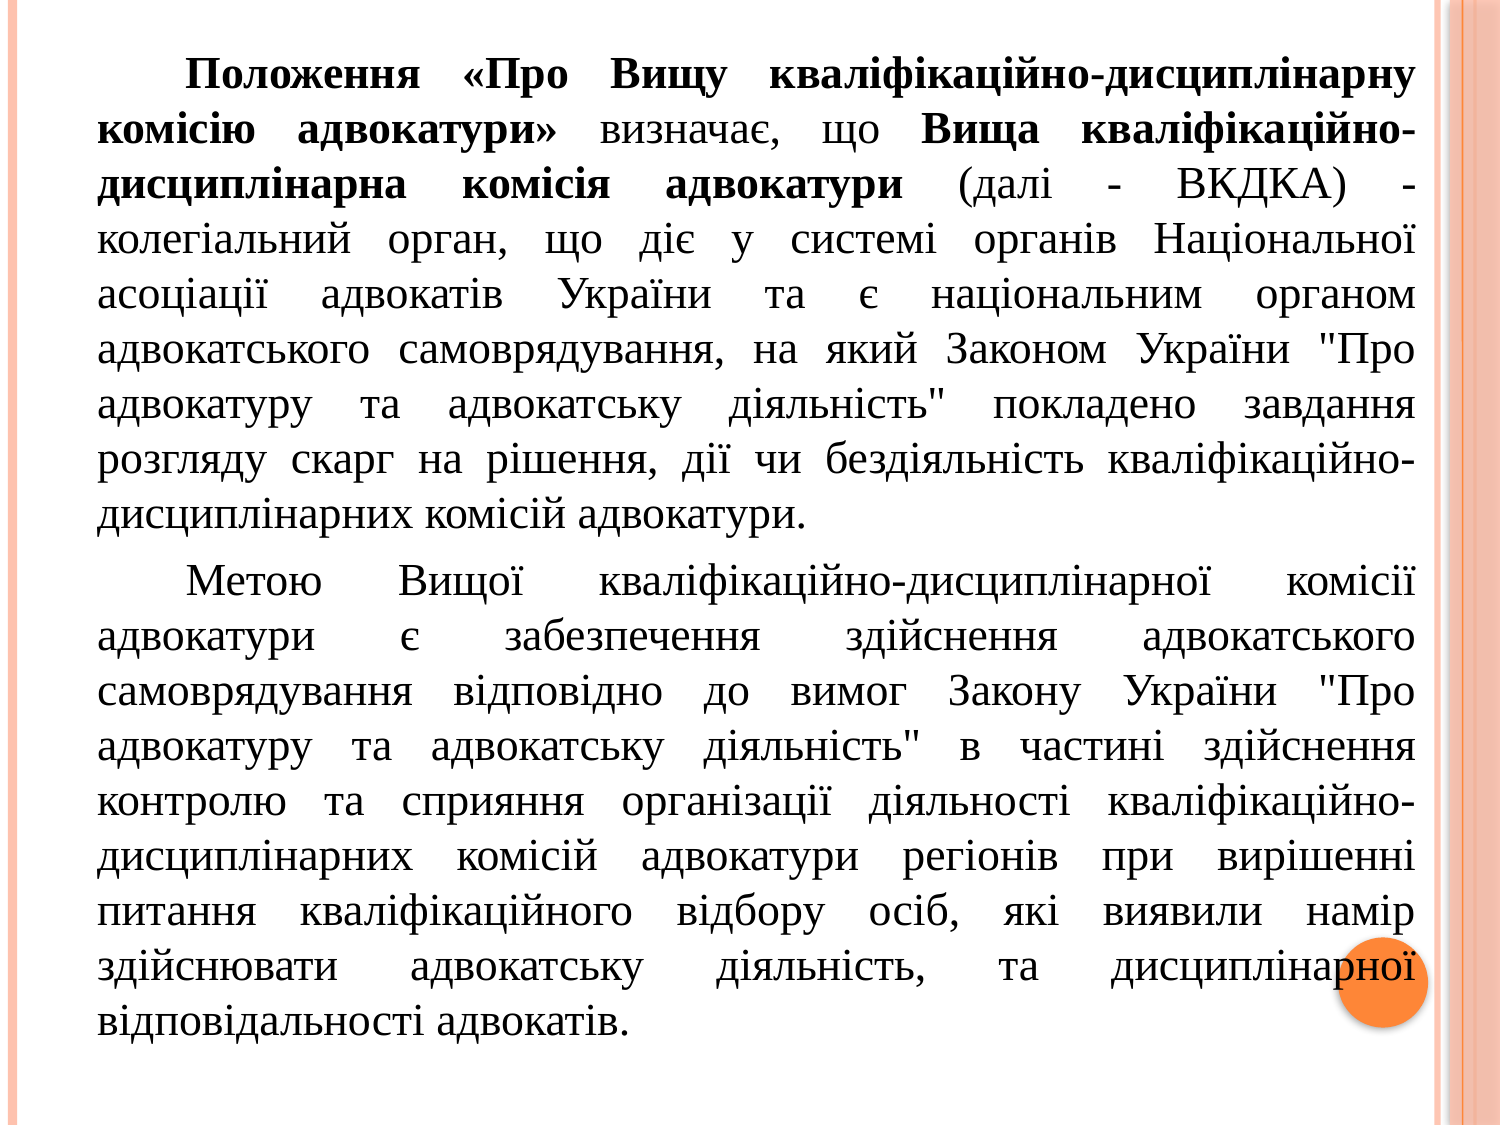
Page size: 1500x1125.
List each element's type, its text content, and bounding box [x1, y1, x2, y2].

list Положення «Про Вищу кваліфікаційно-дисциплінарну комісію адвокатури» визначає, що Вища кваліфікаційно-дисциплінарна комісія адвокатури (далі - ВКДКА) - колегіальний орган, що діє у системі органів Національної асоціації адвокатів України та є національним органом адвокатського самоврядування, на який Законом України "Про адвокатуру та адвокатську діяльність" покладено завдання розгляду скарг на рішення, дії чи бездіяльність кваліфікаційно-дисциплінарних комісій адвокатури. Метою Вищої кваліфікаційно-дисциплінарної комісії адвокатури є забезпечення здійснення адвокатського самоврядування відповідно до вимог Закону України "Про адвокатуру та адвокатську діяльність" в частині здійснення контролю та сприяння організації діяльності кваліфікаційно-дисциплінарних комісій адвокатури регіонів при вирішенні питання кваліфікаційного відбору осіб, які виявили намір здійснювати адвокатську діяльність, та дисциплінарної відповідальності адвокатів. [81, 34, 1433, 1055]
